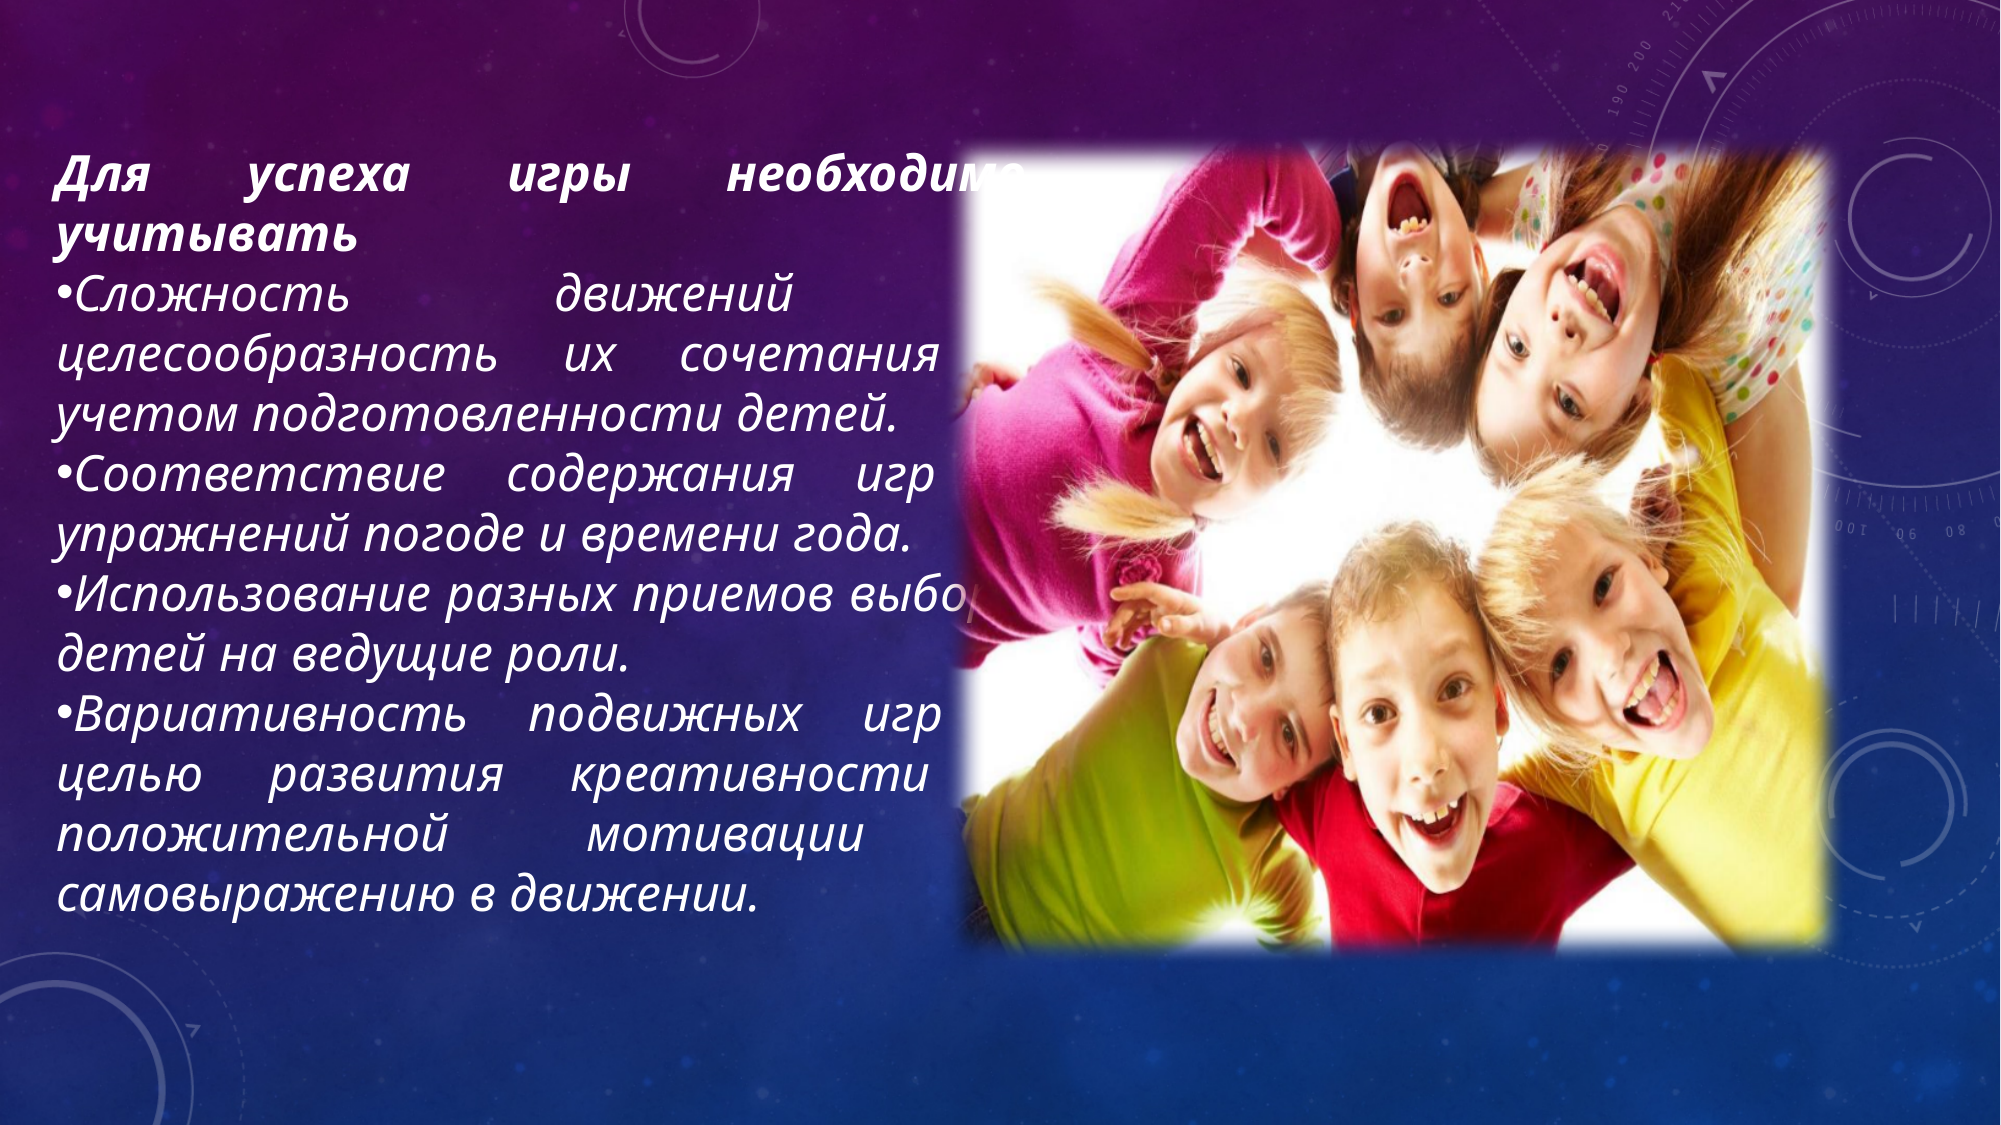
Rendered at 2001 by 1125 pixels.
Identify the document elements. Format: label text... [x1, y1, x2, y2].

picture [0, 0, 2001, 1125]
text_box Для успеха игры необходимо учитывать Сложность движений и целесообразность их сочетания с учетом подготовленности детей. Соответствие содержания игр и упражнений погоде и времени года. Использование разных приемов выбора детей на ведущие роли. Вариативность подвижных игр с целью развития креативности и положительной мотивации к самовыражению в движении. [41, 134, 1042, 1050]
